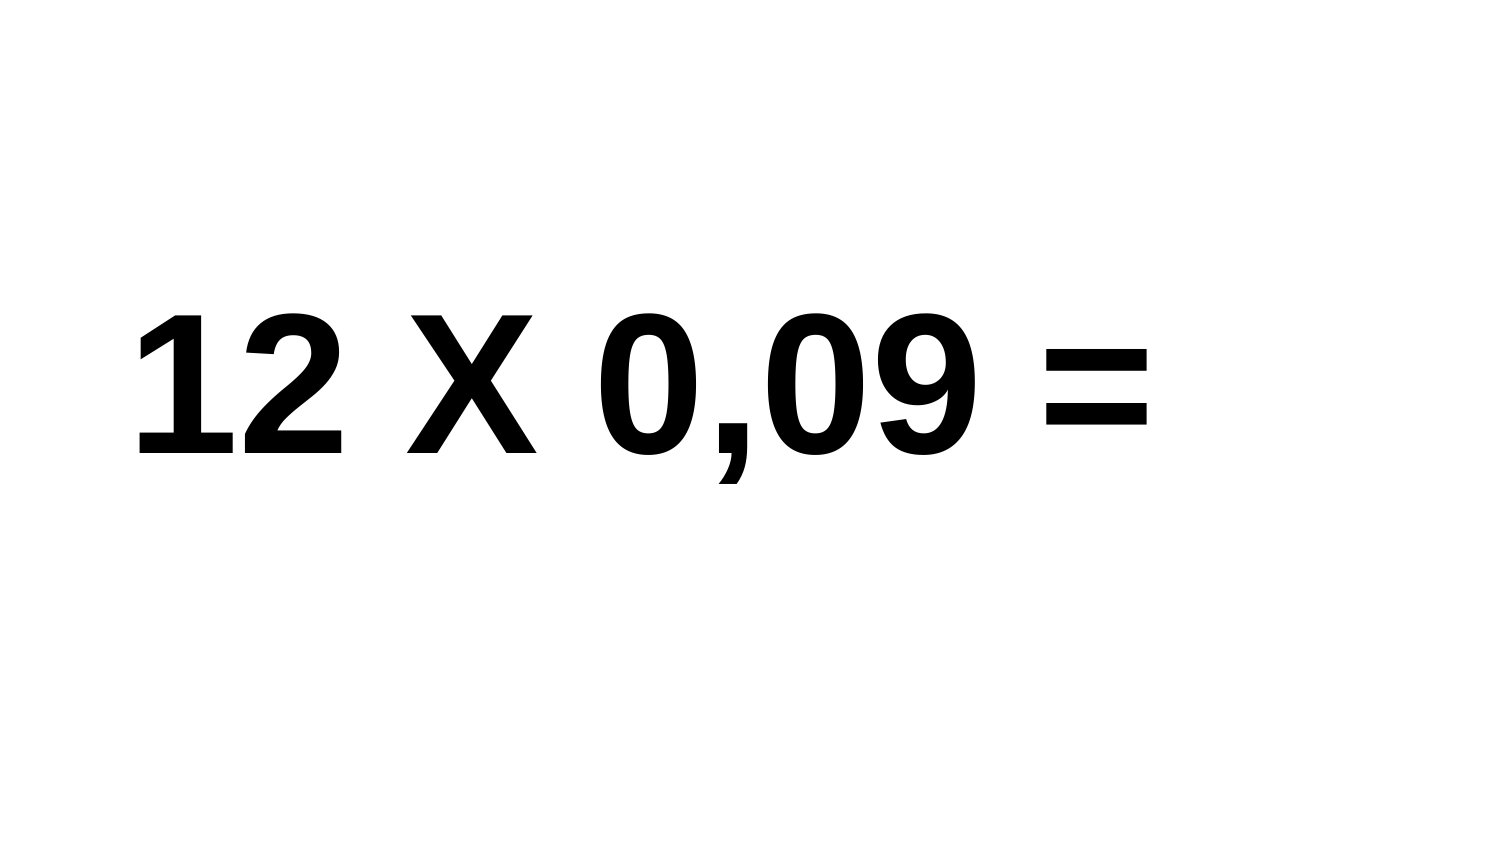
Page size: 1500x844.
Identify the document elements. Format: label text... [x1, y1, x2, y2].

text_box 12 X 0,09 = [112, 318, 1388, 509]
